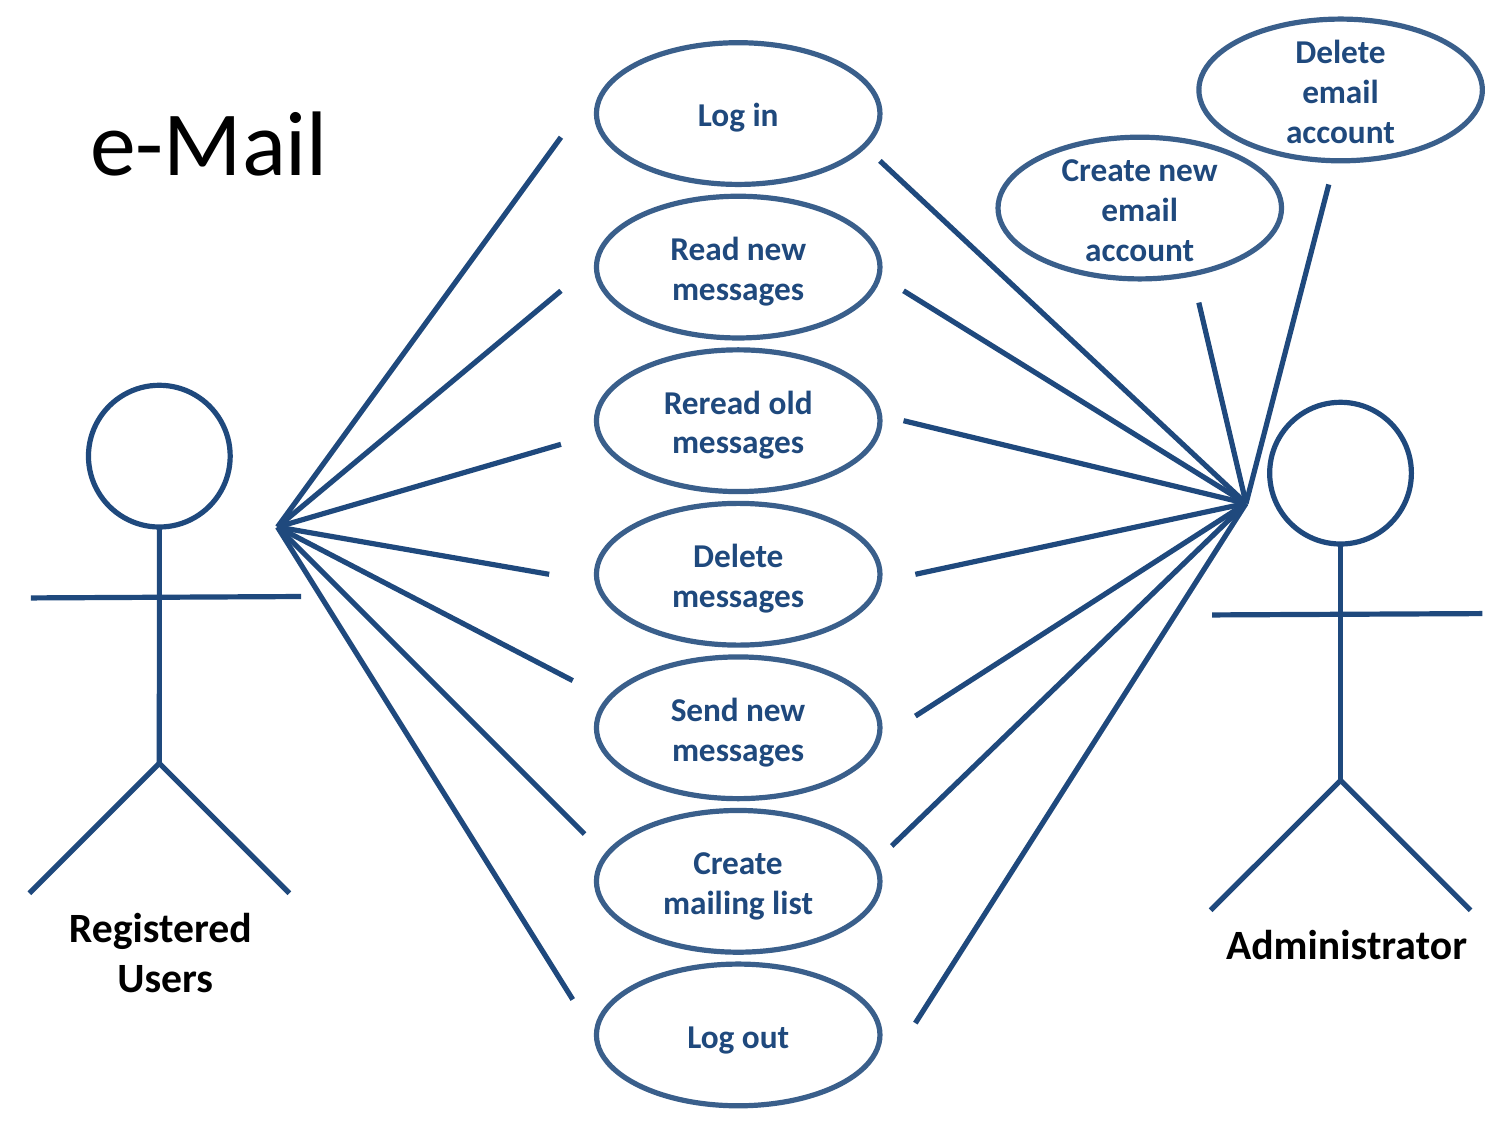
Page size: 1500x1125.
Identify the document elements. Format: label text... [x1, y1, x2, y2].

text_box [1279, 400, 1414, 547]
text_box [1251, 780, 1341, 911]
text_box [277, 444, 562, 524]
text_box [160, 762, 272, 894]
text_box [277, 136, 562, 444]
text_box Registered Users [54, 901, 277, 1008]
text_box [574, 526, 585, 835]
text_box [1341, 780, 1471, 911]
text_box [915, 853, 1247, 1024]
text_box Delete email account [1196, 16, 1485, 163]
text_box Send new messages [594, 654, 883, 801]
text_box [903, 290, 1240, 420]
title e-Mail [75, 45, 1425, 233]
text_box [86, 383, 233, 530]
text_box Create new email account [1033, 135, 1275, 182]
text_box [277, 526, 574, 1000]
text_box Create mailing list [594, 808, 883, 955]
text_box Read new messages [594, 194, 874, 341]
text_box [903, 420, 1193, 501]
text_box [29, 762, 160, 894]
text_box Administrator [1251, 910, 1482, 976]
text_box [879, 160, 1247, 504]
text_box Delete messages [594, 501, 883, 648]
text_box Reread old messages [594, 347, 874, 494]
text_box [1198, 302, 1247, 504]
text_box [891, 503, 1247, 847]
text_box Log out [594, 961, 883, 1108]
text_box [1245, 184, 1329, 504]
text_box Log in [594, 40, 883, 187]
